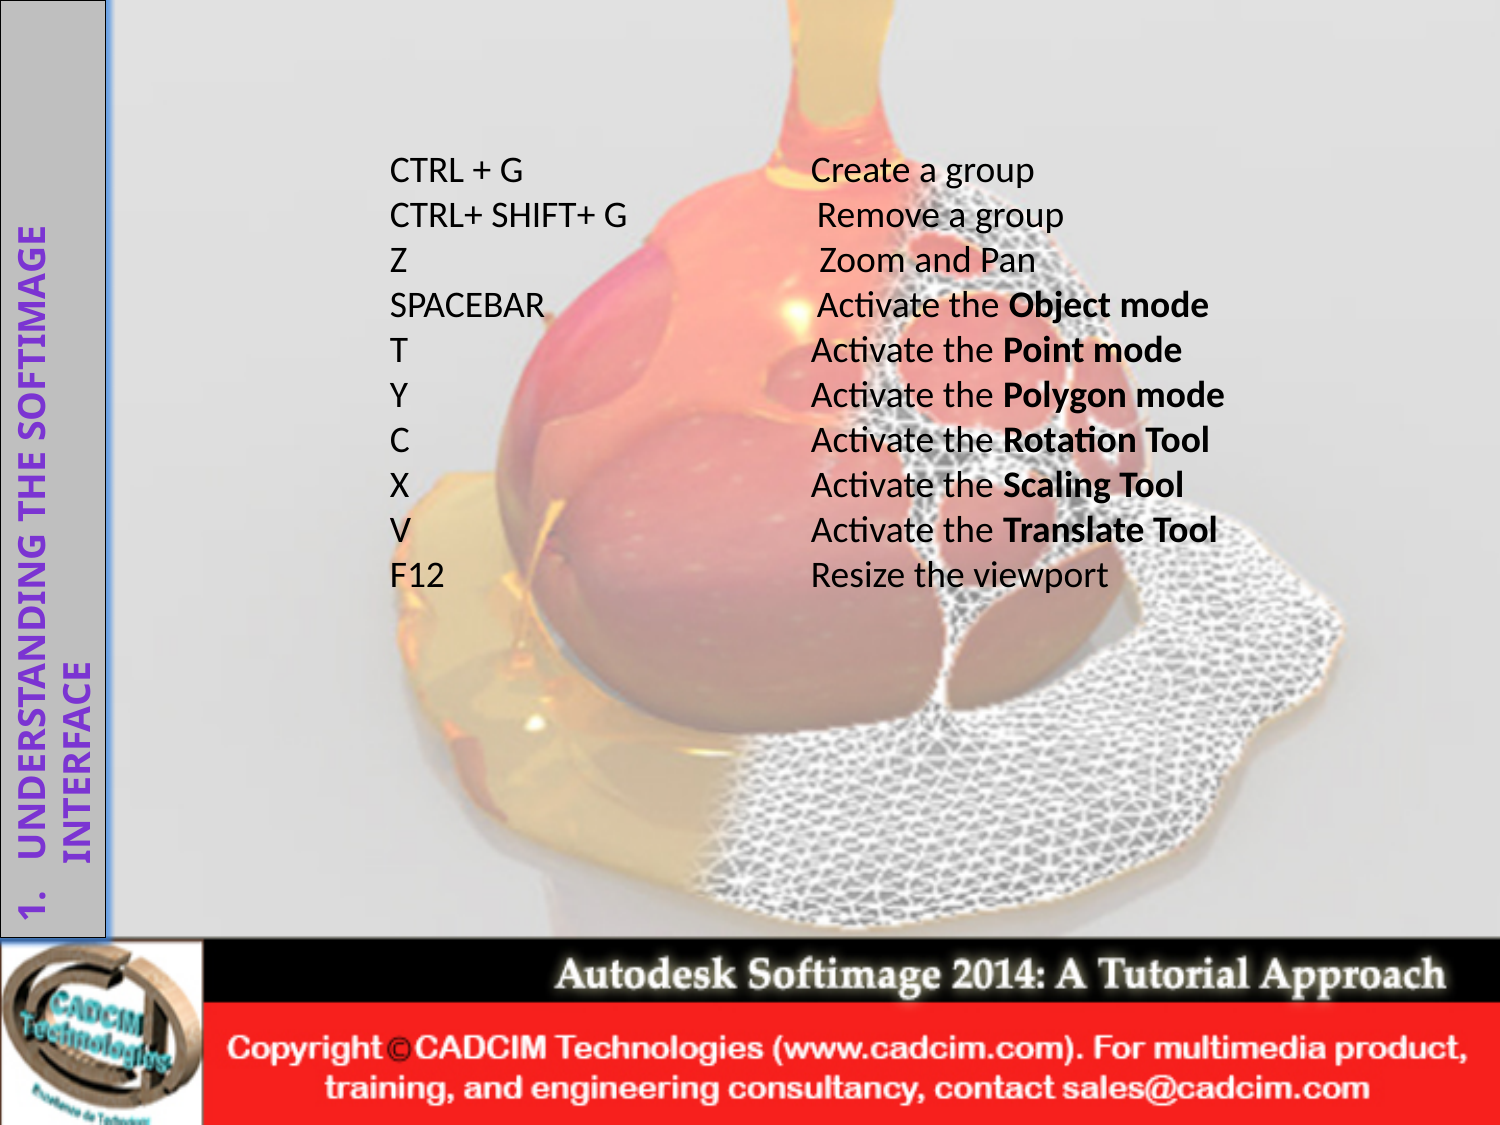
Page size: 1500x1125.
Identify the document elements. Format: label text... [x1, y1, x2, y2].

picture [0, 0, 1500, 1125]
text_box CTRL + G Create a group CTRL+ SHIFT+ G Remove a group Z Zoom and Pan SPACEBAR Activate the Object mode T Activate the Point mode Y Activate the Polygon mode C Activate the Rotation Tool X Activate the Scaling Tool V Activate the Translate Tool F12 Resize the viewport [374, 137, 1500, 603]
